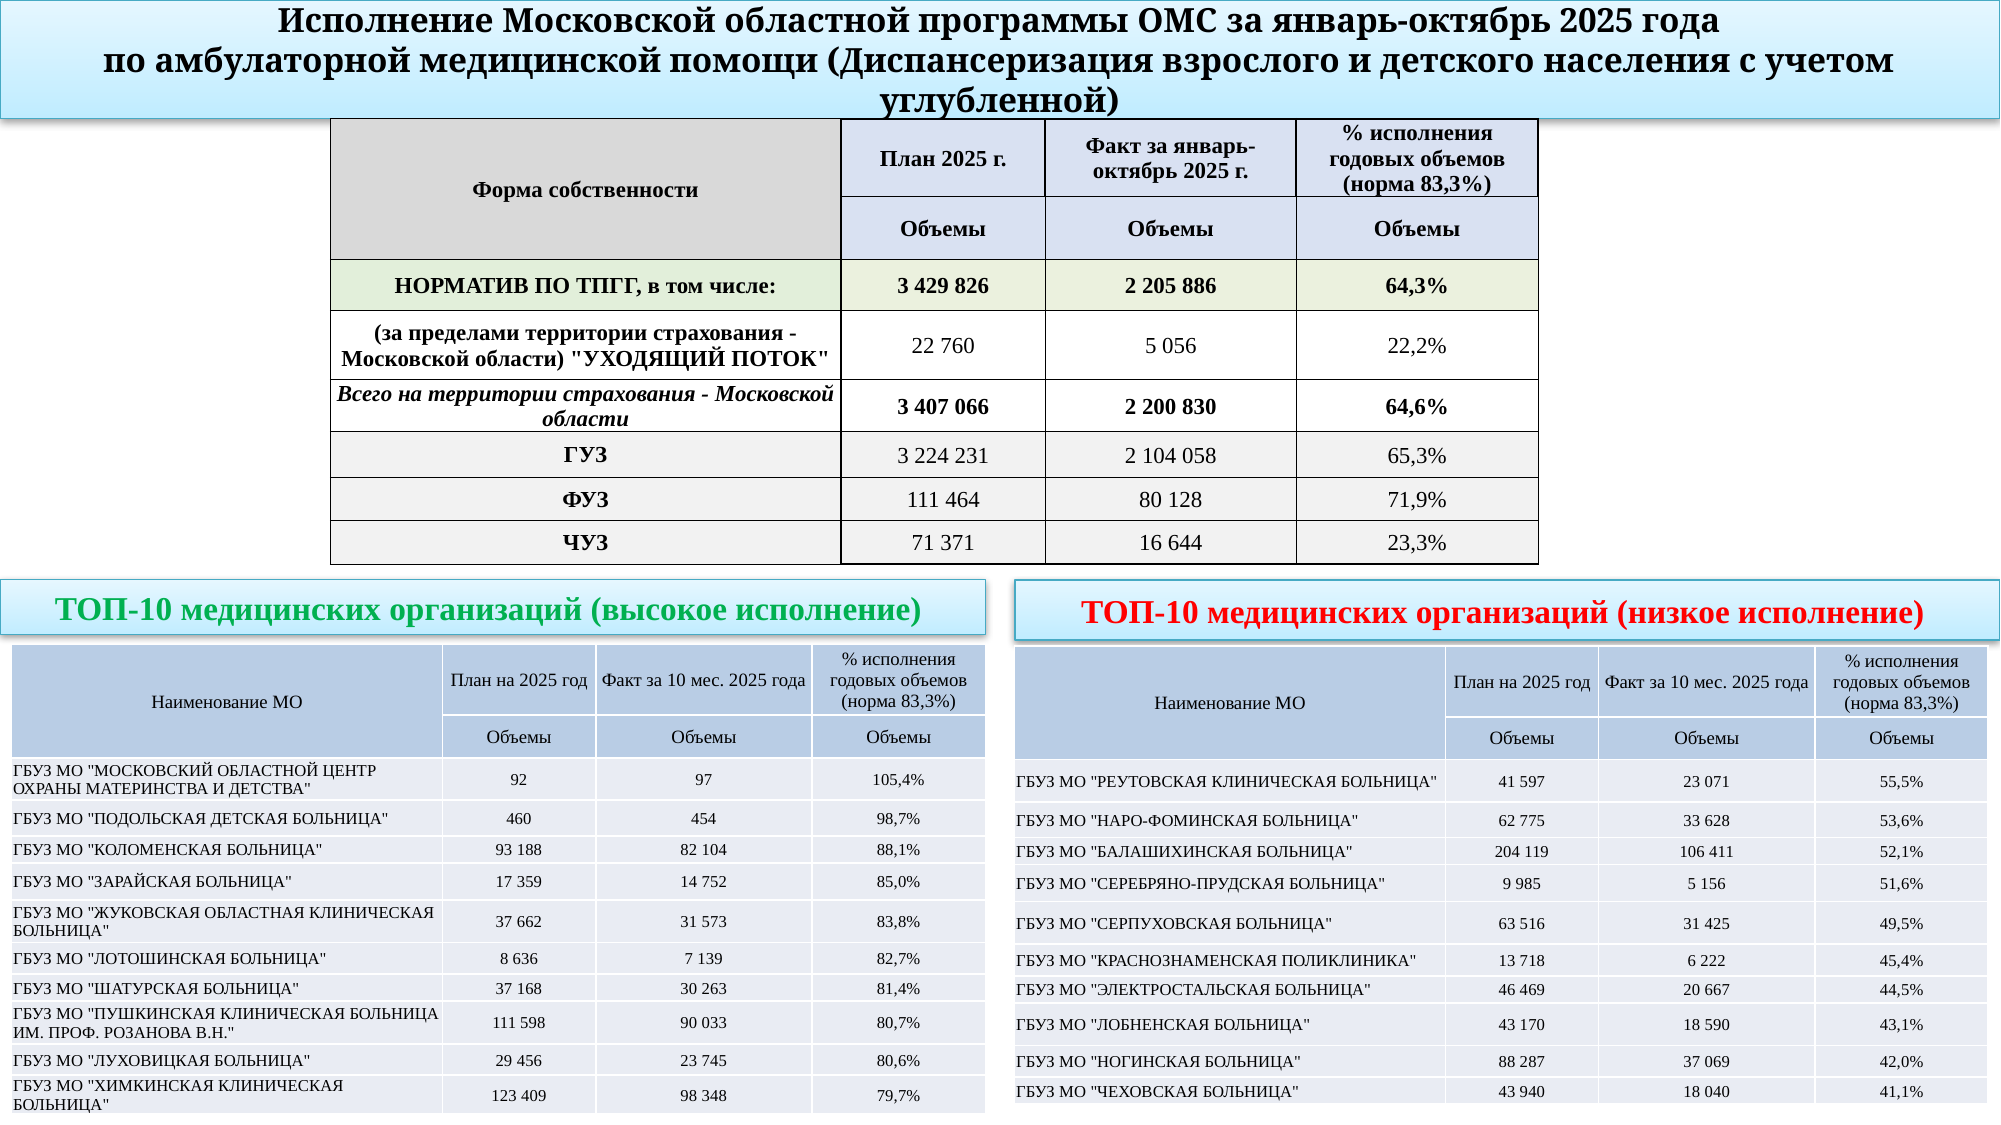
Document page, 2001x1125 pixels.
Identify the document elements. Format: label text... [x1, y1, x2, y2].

table_cell ЧУЗ [331, 521, 840, 564]
table_cell 33 628 [1599, 803, 1814, 837]
table_cell 23,3% [1297, 521, 1538, 563]
table_cell ГБУЗ МО "ПОДОЛЬСКАЯ ДЕТСКАЯ БОЛЬНИЦА" [12, 801, 442, 835]
table_cell Объемы [597, 716, 811, 757]
table_header План на 2025 год [1446, 647, 1598, 716]
table_cell 44,5% [1816, 977, 1987, 1002]
table_cell 63 516 [1446, 902, 1598, 943]
table_cell 30 263 [597, 975, 811, 1000]
table_header % исполнения годовых объемов (норма 83,3%) [1297, 120, 1537, 196]
table_cell 80 128 [1046, 478, 1296, 520]
table_cell 65,3% [1297, 432, 1538, 477]
table_header % исполнения годовых объемов (норма 83,3%) [813, 645, 985, 714]
table_cell 17 359 [443, 864, 595, 899]
title Исполнение Московской областной программы ОМС за январь-октябрь 2025 года по амбулаторной медицинской помощи (Диспансеризация взрослого и детского населения с учетом углубленной) [0, 0, 2000, 119]
table_cell 41 597 [1446, 760, 1598, 801]
table_cell 64,6% [1297, 380, 1538, 431]
table_cell Объемы [443, 716, 595, 757]
table_cell 20 667 [1599, 977, 1814, 1002]
table_cell ГБУЗ МО "МОСКОВСКИЙ ОБЛАСТНОЙ ЦЕНТР ОХРАНЫ МАТЕРИНСТВА И ДЕТСТВА" [12, 759, 442, 799]
table_cell 49,5% [1816, 902, 1987, 943]
table_cell 9 985 [1446, 865, 1598, 901]
table_cell ГБУЗ МО "НОГИНСКАЯ БОЛЬНИЦА" [1015, 1046, 1445, 1076]
table_header План на 2025 год [443, 645, 595, 714]
text_box ТОП-10 медицинских организаций (низкое исполнение) [1014, 579, 2000, 641]
table_cell 90 033 [597, 1002, 811, 1043]
table_cell Объемы [1599, 718, 1814, 759]
table_cell 5 056 [1046, 311, 1296, 379]
table_cell 14 752 [597, 864, 811, 899]
table_cell 98 348 [597, 1076, 811, 1113]
table_cell ГБУЗ МО "СЕРЕБРЯНО-ПРУДСКАЯ БОЛЬНИЦА" [1015, 865, 1445, 901]
table_cell 13 718 [1446, 945, 1598, 975]
table_header % исполнения годовых объемов (норма 83,3%) [1816, 647, 1987, 716]
table_cell 5 156 [1599, 865, 1814, 901]
table_cell 82,7% [813, 943, 985, 973]
table_cell 88 287 [1446, 1046, 1598, 1076]
table_cell 105,4% [813, 759, 985, 799]
table_cell 43 940 [1446, 1078, 1598, 1103]
table_cell Всего на территории страхования - Московской области [331, 380, 840, 431]
table_cell ГБУЗ МО "КОЛОМЕНСКАЯ БОЛЬНИЦА" [12, 837, 442, 862]
table_cell 123 409 [443, 1076, 595, 1113]
table_cell ГБУЗ МО "ЛУХОВИЦКАЯ БОЛЬНИЦА" [12, 1045, 442, 1074]
table_cell 92 [443, 759, 595, 799]
table_cell 83,8% [813, 901, 985, 942]
table_cell ГБУЗ МО "БАЛАШИХИНСКАЯ БОЛЬНИЦА" [1015, 838, 1445, 864]
table_header Факт за 10 мес. 2025 года [597, 645, 811, 714]
table_cell 3 224 231 [842, 432, 1045, 477]
table_cell 97 [597, 759, 811, 799]
table_cell ГБУЗ МО "ШАТУРСКАЯ БОЛЬНИЦА" [12, 975, 442, 1000]
table_cell 80,7% [813, 1002, 985, 1043]
table_cell 53,6% [1816, 803, 1987, 837]
table_cell ГУЗ [331, 432, 840, 477]
table_cell 37 662 [443, 901, 595, 942]
table_cell 37 069 [1599, 1046, 1814, 1076]
table_cell 31 425 [1599, 902, 1814, 943]
table_cell 18 590 [1599, 1004, 1814, 1045]
table_cell ГБУЗ МО "СЕРПУХОВСКАЯ БОЛЬНИЦА" [1015, 902, 1445, 943]
table_cell 106 411 [1599, 838, 1814, 864]
table_cell ГБУЗ МО "ЖУКОВСКАЯ ОБЛАСТНАЯ КЛИНИЧЕСКАЯ БОЛЬНИЦА" [12, 901, 442, 942]
table_cell 7 139 [597, 943, 811, 973]
table_cell 43,1% [1816, 1004, 1987, 1045]
table_cell 16 644 [1046, 521, 1296, 563]
table_cell 79,7% [813, 1076, 985, 1113]
table_cell 85,0% [813, 864, 985, 899]
table_cell 81,4% [813, 975, 985, 1000]
table_cell ГБУЗ МО "НАРО-ФОМИНСКАЯ БОЛЬНИЦА" [1015, 803, 1445, 837]
table_cell Объемы [1297, 197, 1538, 259]
table_cell Объемы [813, 716, 985, 757]
table_cell 2 205 886 [1046, 260, 1296, 310]
table_cell 8 636 [443, 943, 595, 973]
table_cell 71,9% [1297, 478, 1538, 520]
table_cell ФУЗ [331, 478, 840, 520]
table_cell 51,6% [1816, 865, 1987, 901]
table_cell 23 071 [1599, 760, 1814, 801]
text_box ТОП-10 медицинских организаций (высокое исполнение) [0, 579, 986, 635]
table_cell 204 119 [1446, 838, 1598, 864]
table_header Факт за январь-октябрь 2025 г. [1046, 120, 1295, 196]
table_cell 46 469 [1446, 977, 1598, 1002]
table_cell 111 464 [842, 478, 1045, 520]
table_cell 80,6% [813, 1045, 985, 1074]
table_cell 43 170 [1446, 1004, 1598, 1045]
table_cell (за пределами территории страхования - Московской области) "УХОДЯЩИЙ ПОТОК" [331, 311, 840, 379]
table_cell НОРМАТИВ ПО ТПГГ, в том числе: [331, 260, 840, 310]
table_cell ГБУЗ МО "ЛОБНЕНСКАЯ БОЛЬНИЦА" [1015, 1004, 1445, 1045]
table_cell Объемы [1446, 718, 1598, 759]
table_cell 98,7% [813, 801, 985, 835]
table_cell 82 104 [597, 837, 811, 862]
table_header План 2025 г. [842, 120, 1044, 196]
table_cell 52,1% [1816, 838, 1987, 864]
table_cell Объемы [842, 197, 1045, 259]
table_cell 55,5% [1816, 760, 1987, 801]
table_cell 6 222 [1599, 945, 1814, 975]
table_cell 88,1% [813, 837, 985, 862]
table_cell 64,3% [1297, 260, 1538, 310]
table_cell 45,4% [1816, 945, 1987, 975]
table_cell ГБУЗ МО "ПУШКИНСКАЯ КЛИНИЧЕСКАЯ БОЛЬНИЦА ИМ. ПРОФ. РОЗАНОВА В.Н." [12, 1002, 442, 1043]
table_cell 111 598 [443, 1002, 595, 1043]
table_cell 3 407 066 [842, 380, 1045, 431]
table_cell 454 [597, 801, 811, 835]
table_cell 29 456 [443, 1045, 595, 1074]
table_cell 2 200 830 [1046, 380, 1296, 431]
table_cell 3 429 826 [842, 260, 1045, 310]
table_cell 22,2% [1297, 311, 1538, 379]
table_cell 41,1% [1816, 1078, 1987, 1103]
table_cell ГБУЗ МО "ЗАРАЙСКАЯ БОЛЬНИЦА" [12, 864, 442, 899]
table_cell Объемы [1046, 197, 1296, 259]
table_cell ГБУЗ МО "ХИМКИНСКАЯ КЛИНИЧЕСКАЯ БОЛЬНИЦА" [12, 1076, 442, 1113]
table_header Форма собственности [331, 119, 840, 259]
table_cell Объемы [1816, 718, 1987, 759]
table_cell ГБУЗ МО "ЭЛЕКТРОСТАЛЬСКАЯ БОЛЬНИЦА" [1015, 977, 1445, 1002]
table_cell 18 040 [1599, 1078, 1814, 1103]
table_cell 93 188 [443, 837, 595, 862]
table_cell 71 371 [842, 521, 1045, 563]
table_cell 22 760 [842, 311, 1045, 379]
table_cell ГБУЗ МО "КРАСНОЗНАМЕНСКАЯ ПОЛИКЛИНИКА" [1015, 945, 1445, 975]
table_cell 42,0% [1816, 1046, 1987, 1076]
table_cell 460 [443, 801, 595, 835]
table_cell 62 775 [1446, 803, 1598, 837]
table_cell ГБУЗ МО "ЧЕХОВСКАЯ БОЛЬНИЦА" [1015, 1078, 1445, 1103]
table_header Наименование МО [1015, 647, 1445, 759]
table_header Факт за 10 мес. 2025 года [1599, 647, 1814, 716]
table_cell 37 168 [443, 975, 595, 1000]
table_cell 23 745 [597, 1045, 811, 1074]
table_cell 31 573 [597, 901, 811, 942]
table_header Наименование МО [12, 645, 442, 757]
table_cell ГБУЗ МО "ЛОТОШИНСКАЯ БОЛЬНИЦА" [12, 943, 442, 973]
table_cell 2 104 058 [1046, 432, 1296, 477]
table_cell ГБУЗ МО "РЕУТОВСКАЯ КЛИНИЧЕСКАЯ БОЛЬНИЦА" [1015, 760, 1445, 801]
